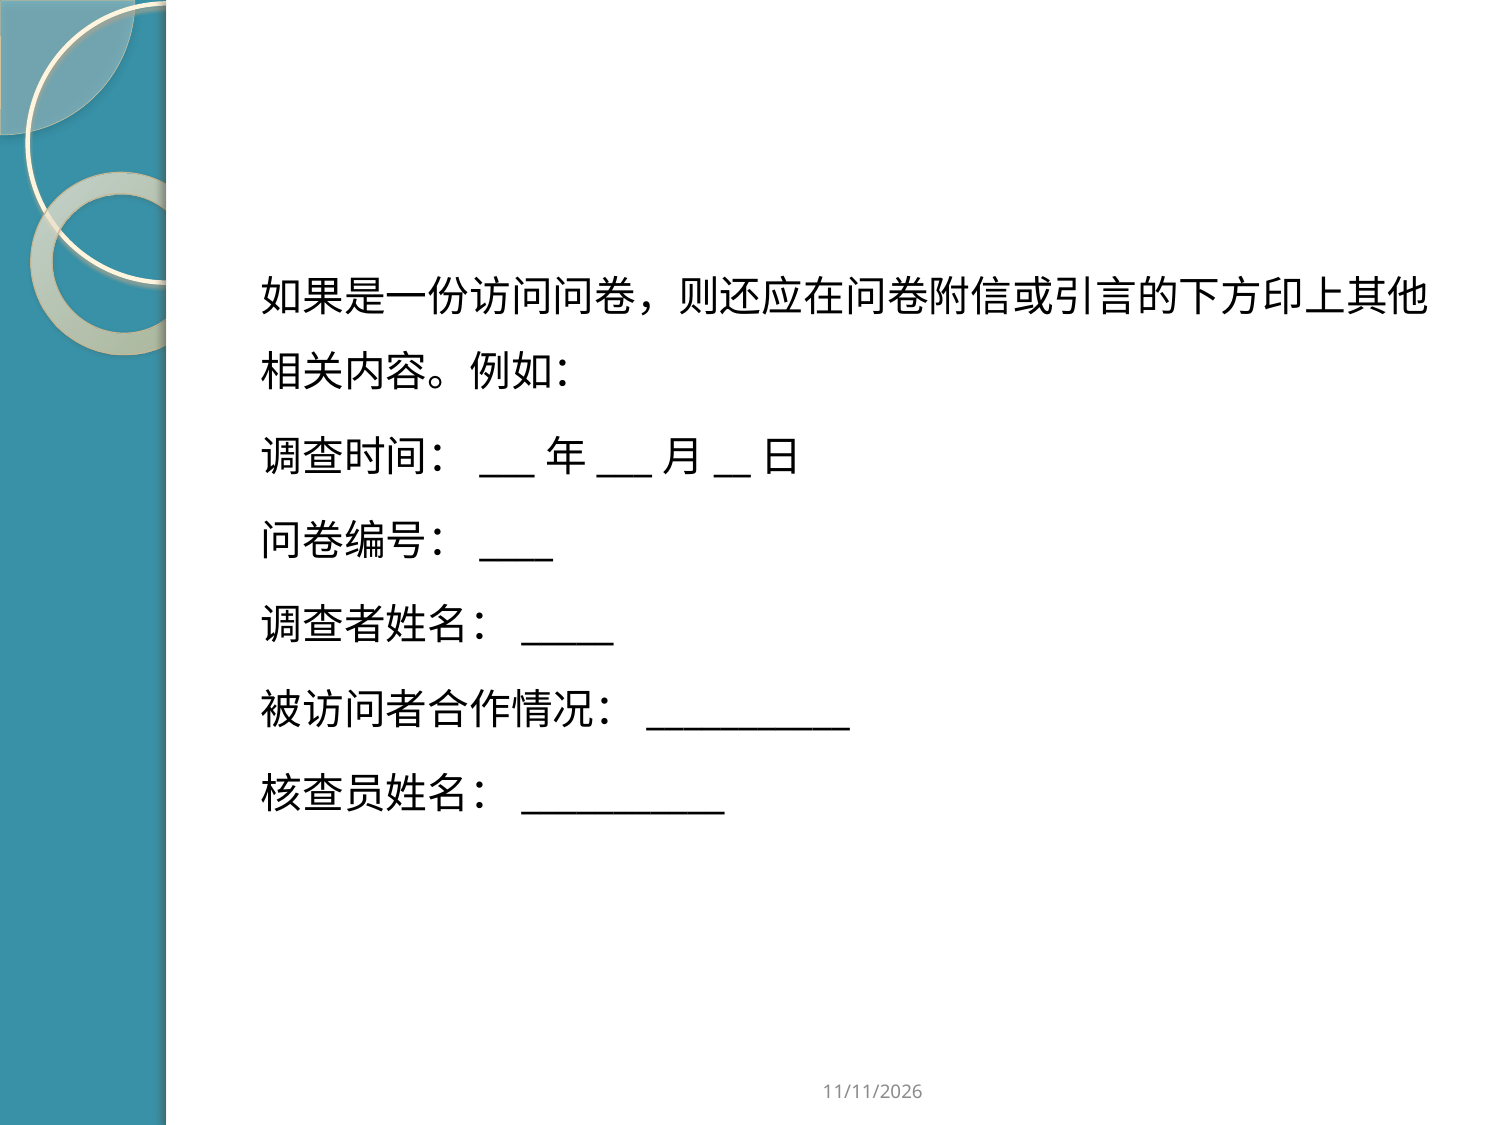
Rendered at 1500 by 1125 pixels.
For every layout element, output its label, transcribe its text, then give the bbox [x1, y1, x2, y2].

list 如果是一份访问问卷，则还应在问卷附信或引言的下方印上其他相关内容。例如： 调查时间：___年___月__日 问卷编号：____ 调查者姓名：_____ 被访问者合作情况：___________ 核查员姓名：___________ [235, 237, 1466, 1025]
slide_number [587, 1034, 938, 1113]
